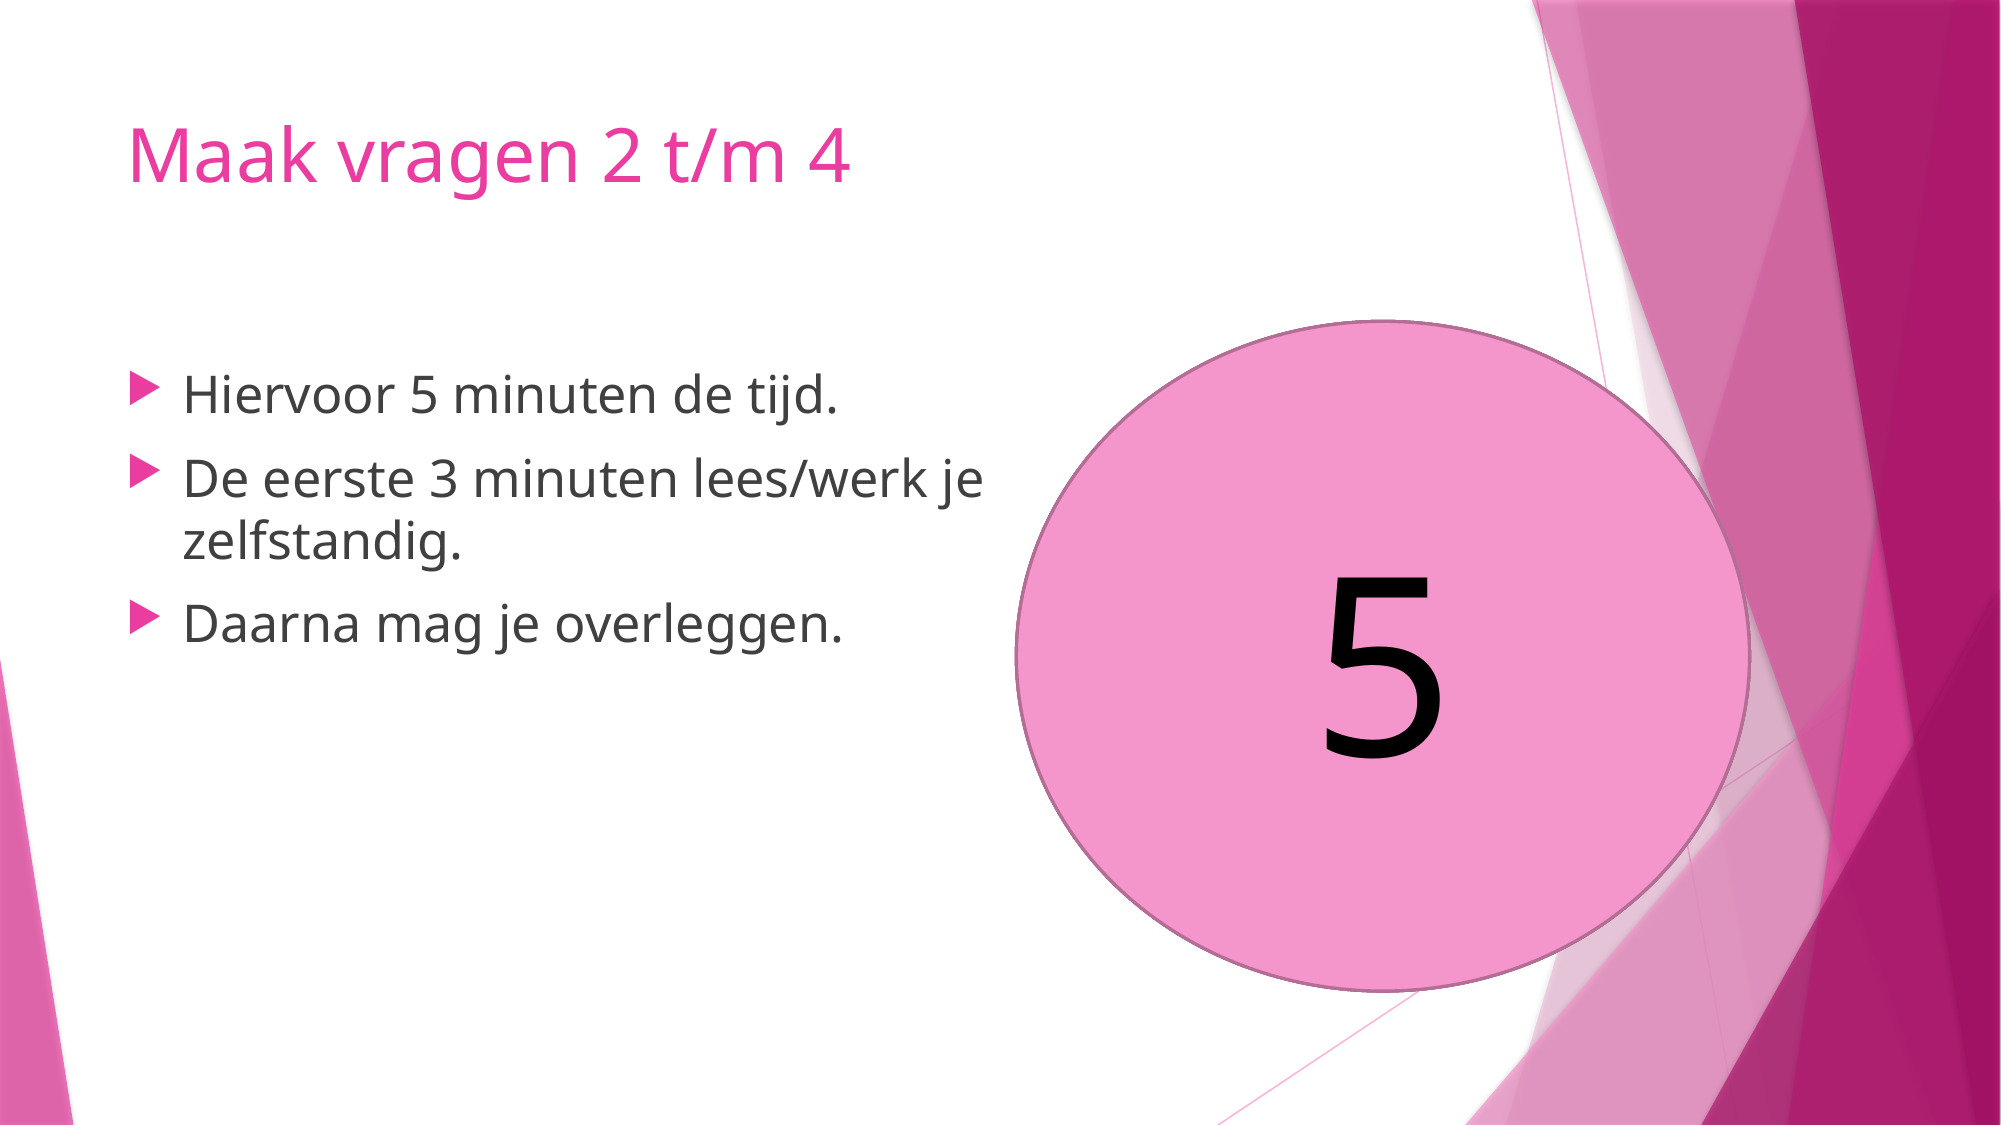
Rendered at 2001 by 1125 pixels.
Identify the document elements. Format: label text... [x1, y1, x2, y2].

title Maak vragen 2 t/m 4 [111, 99, 1522, 317]
text_box 5 [1014, 319, 1752, 993]
list Hiervoor 5 minuten de tijd. De eerste 3 minuten lees/werk je zelfstandig. Daarna mag je overleggen. [111, 354, 1046, 992]
